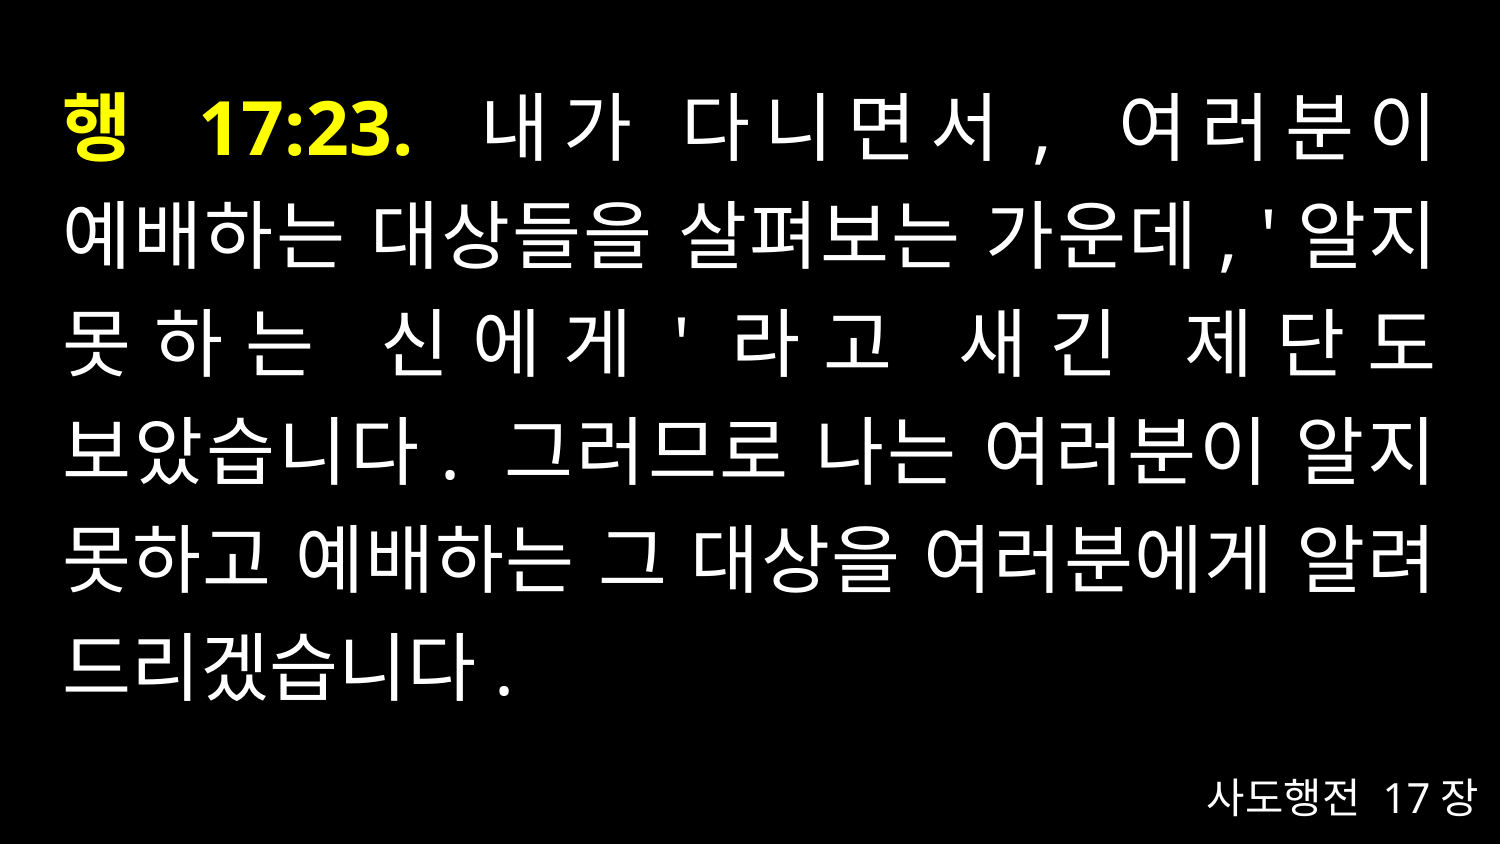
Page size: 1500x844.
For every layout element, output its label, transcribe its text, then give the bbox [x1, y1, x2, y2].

subtitle 사도행전 17장 [916, 770, 1500, 844]
title 행 17:23. 내가 다니면서, 여러분이 예배하는 대상들을 살펴보는 가운데, '알지 못하는 신에게'라고 새긴 제단도 보았습니다. 그러므로 나는 여러분이 알지 못하고 예배하는 그 대상을 여러분에게 알려 드리겠습니다. [0, 0, 1500, 844]
